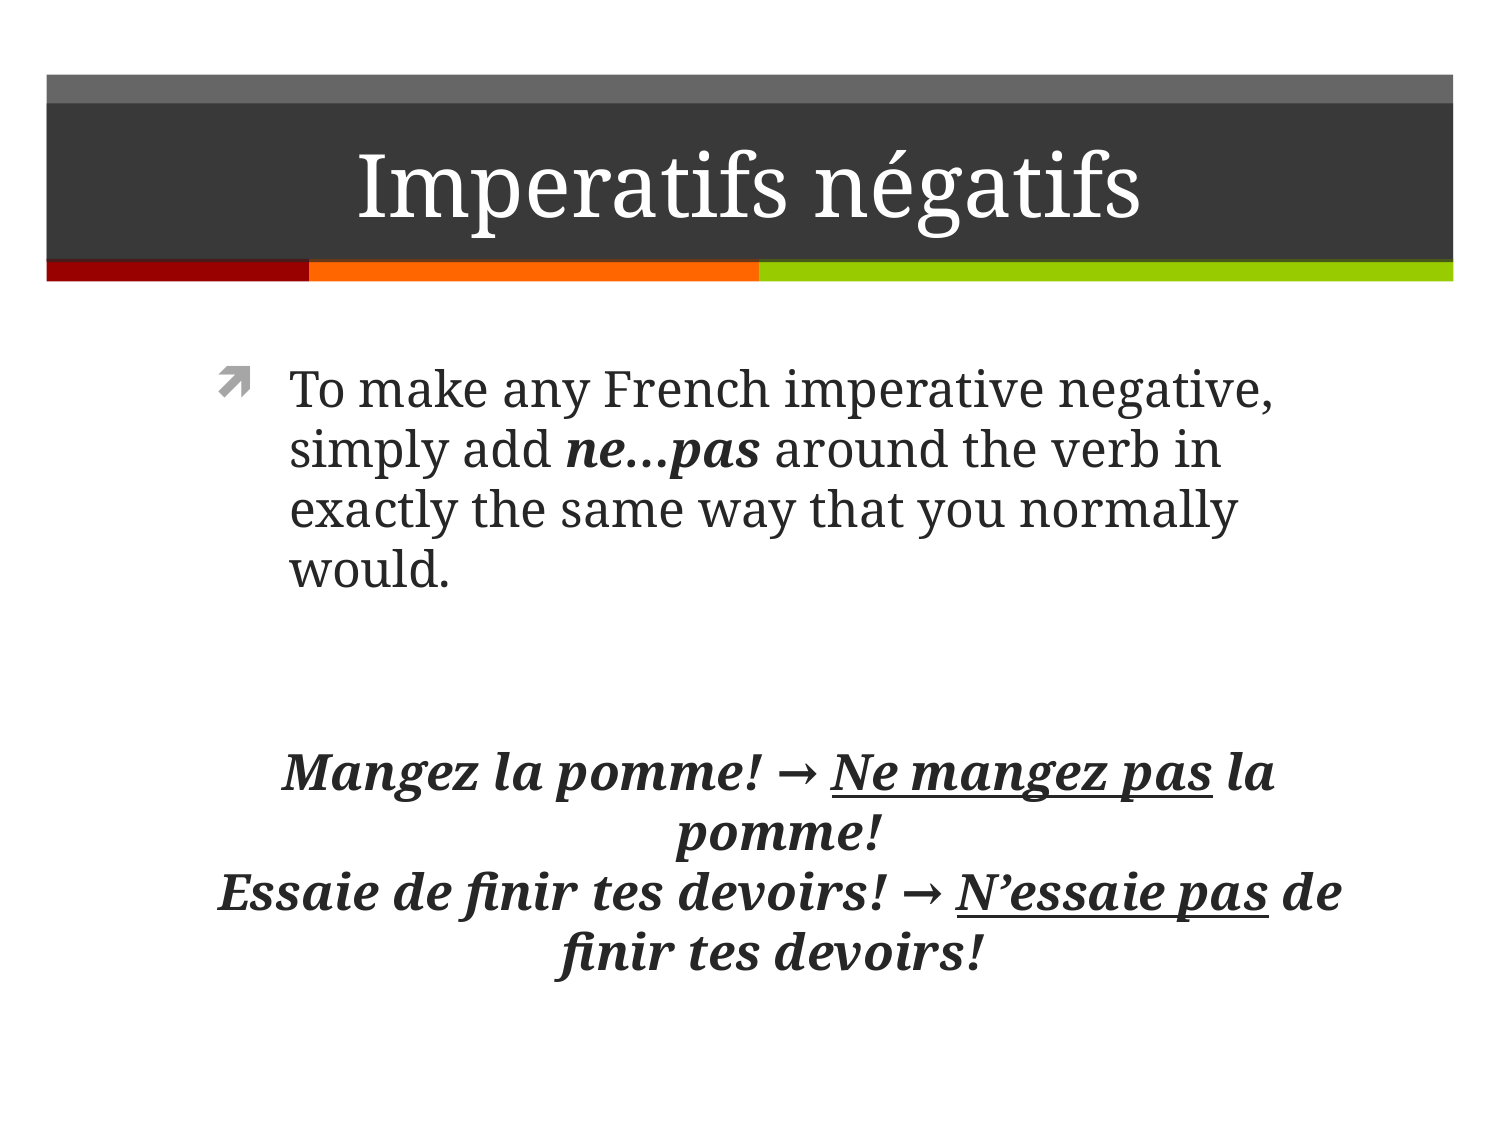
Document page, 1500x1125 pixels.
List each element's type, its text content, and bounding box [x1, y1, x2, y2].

list To make any French imperative negative, simply add ne…pas around the verb in exactly the same way that you normally would. Mangez la pomme! → Ne mangez pas la pomme! Essaie de finir tes devoirs! → N’essaie pas de finir tes devoirs! [199, 350, 1361, 1005]
title Imperatifs négatifs [46, 103, 1454, 263]
